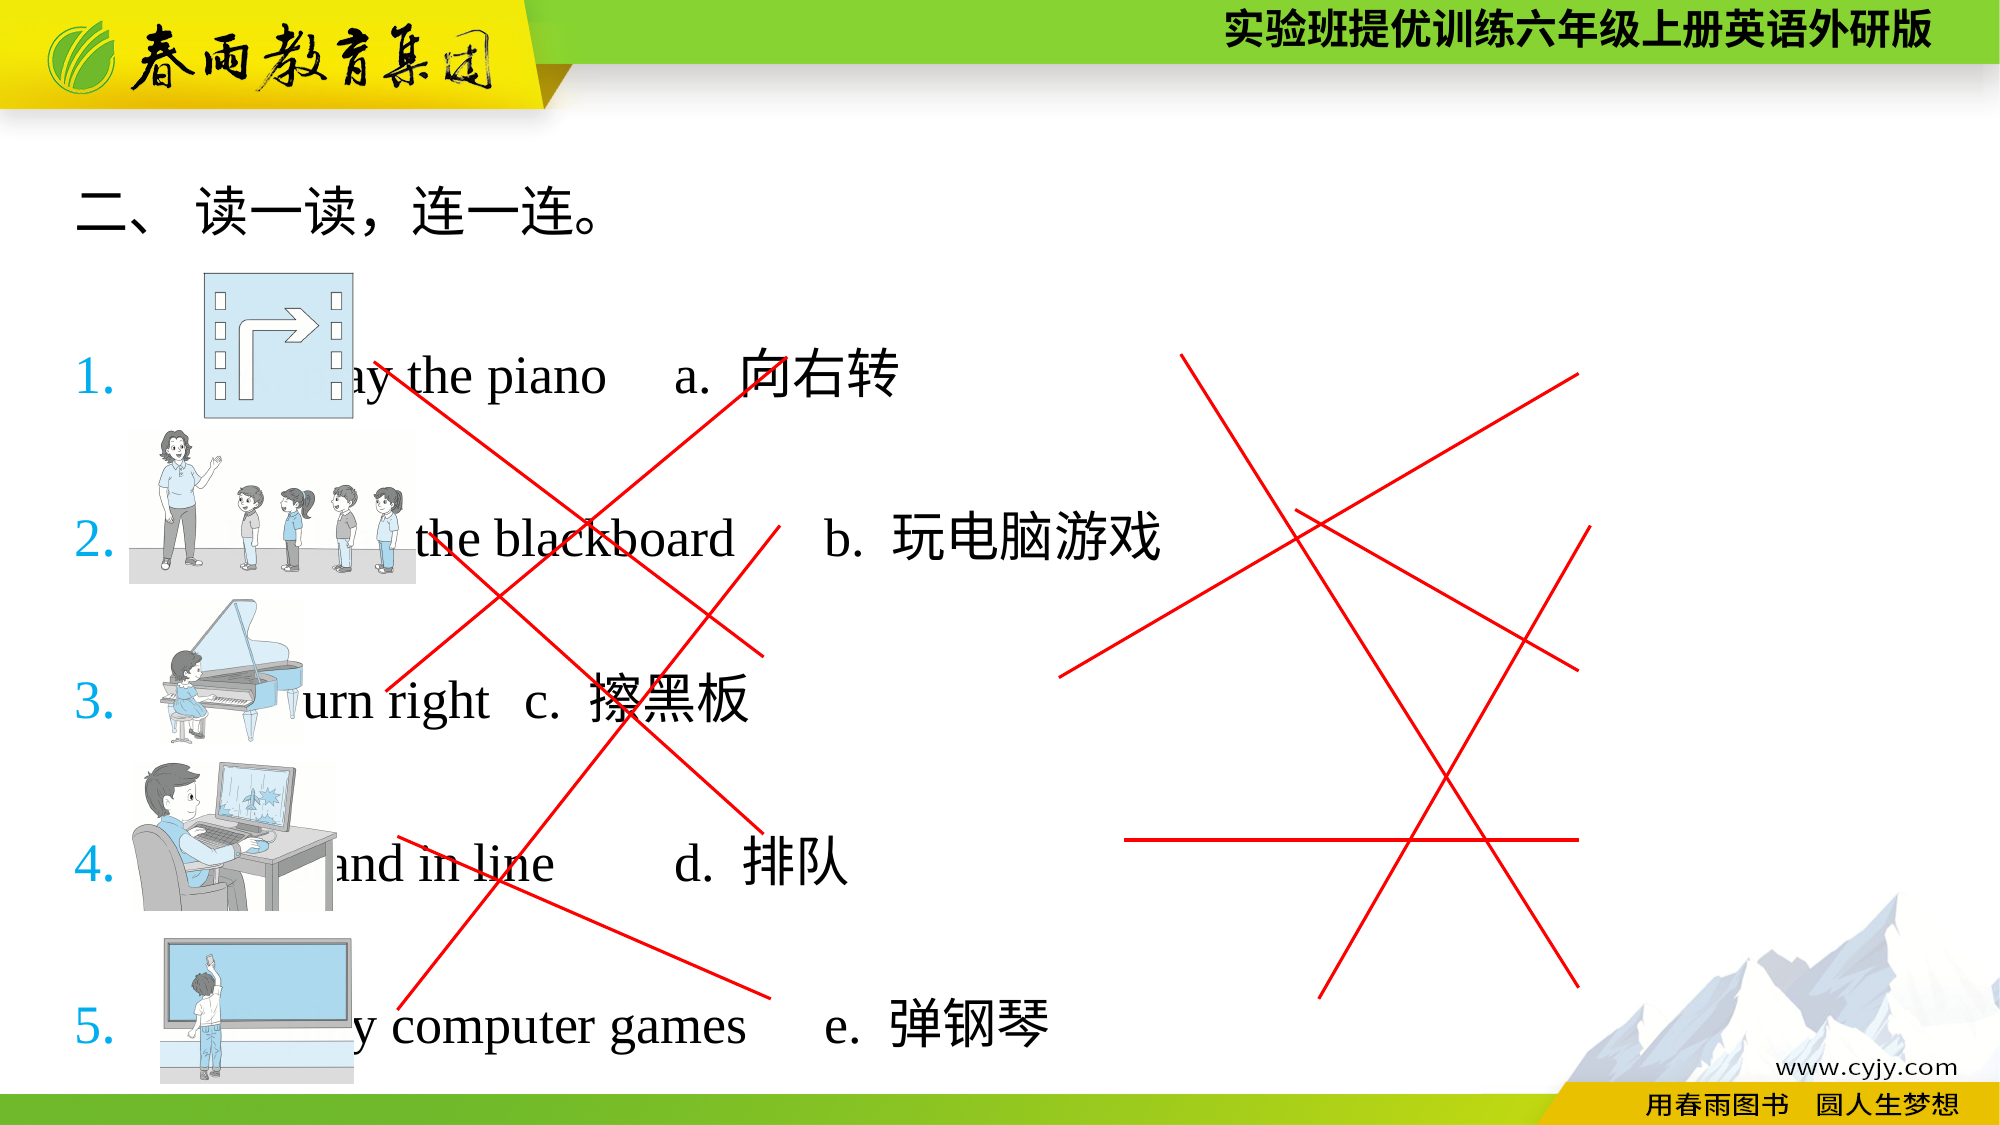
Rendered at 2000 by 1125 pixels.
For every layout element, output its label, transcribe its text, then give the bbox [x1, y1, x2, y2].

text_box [385, 356, 788, 692]
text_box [1294, 509, 1579, 672]
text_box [1180, 353, 1579, 988]
list 二、 读一读，连一连。 1. A. play the piano a. 向右转 2. B. clean the blackboard b. 玩电脑游戏 3. C. turn right c. 擦黑板 4. D. stand in line d. 排队 5. E. play computer games e. 弹钢琴 [59, 137, 1944, 1043]
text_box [1318, 525, 1591, 1000]
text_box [373, 361, 380, 658]
picture [0, 0, 2000, 1125]
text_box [397, 525, 781, 1011]
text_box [1058, 373, 1175, 678]
